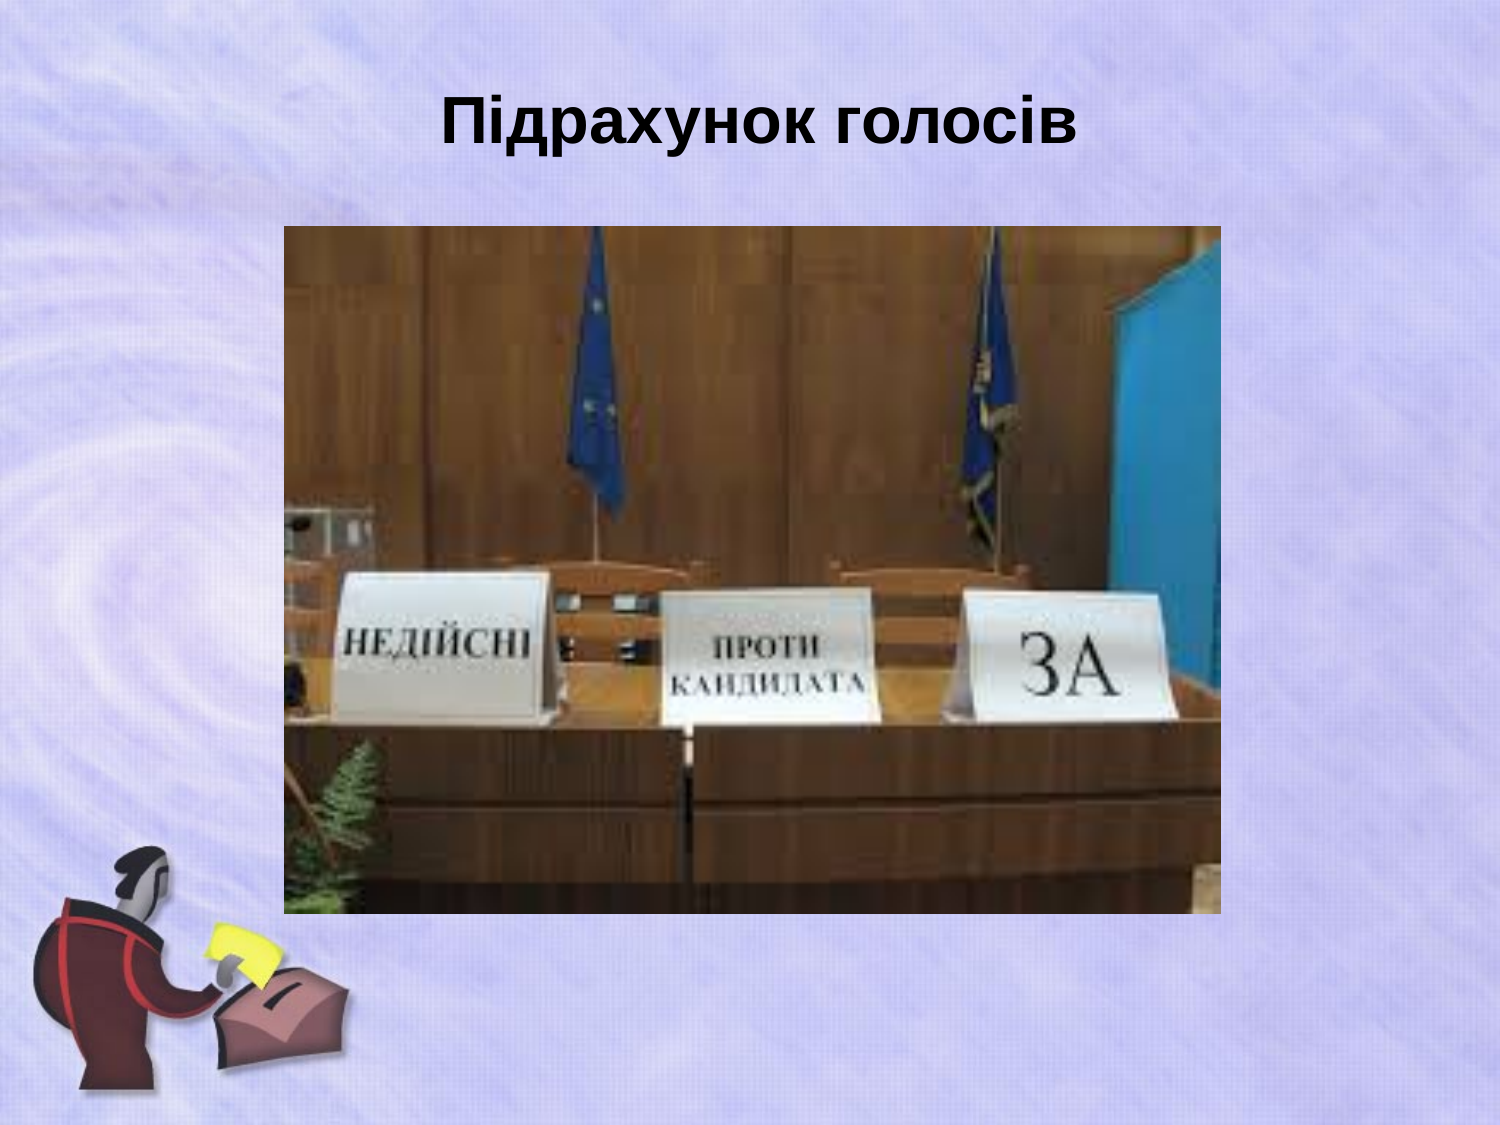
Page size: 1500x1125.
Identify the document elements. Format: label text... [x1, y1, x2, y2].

picture [0, 0, 1500, 1125]
title Підрахунок голосів [38, 44, 1480, 165]
